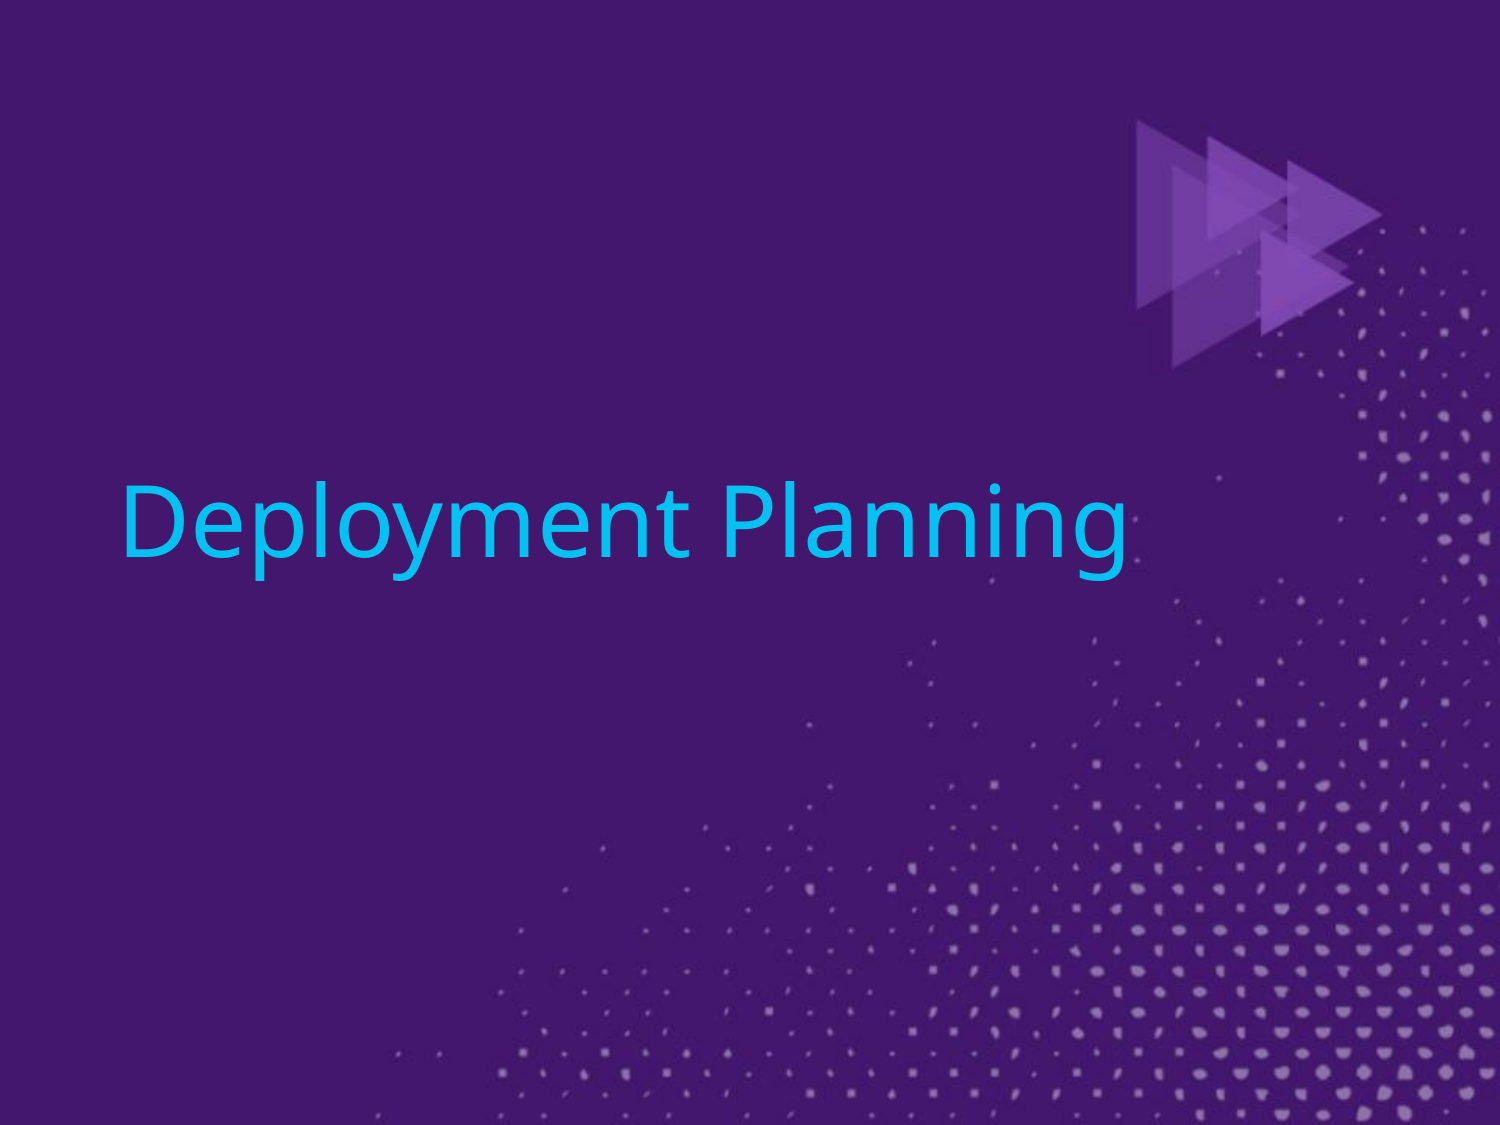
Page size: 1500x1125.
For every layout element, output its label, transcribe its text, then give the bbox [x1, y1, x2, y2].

picture [0, 0, 1500, 1125]
title Deployment Planning [102, 400, 1251, 651]
